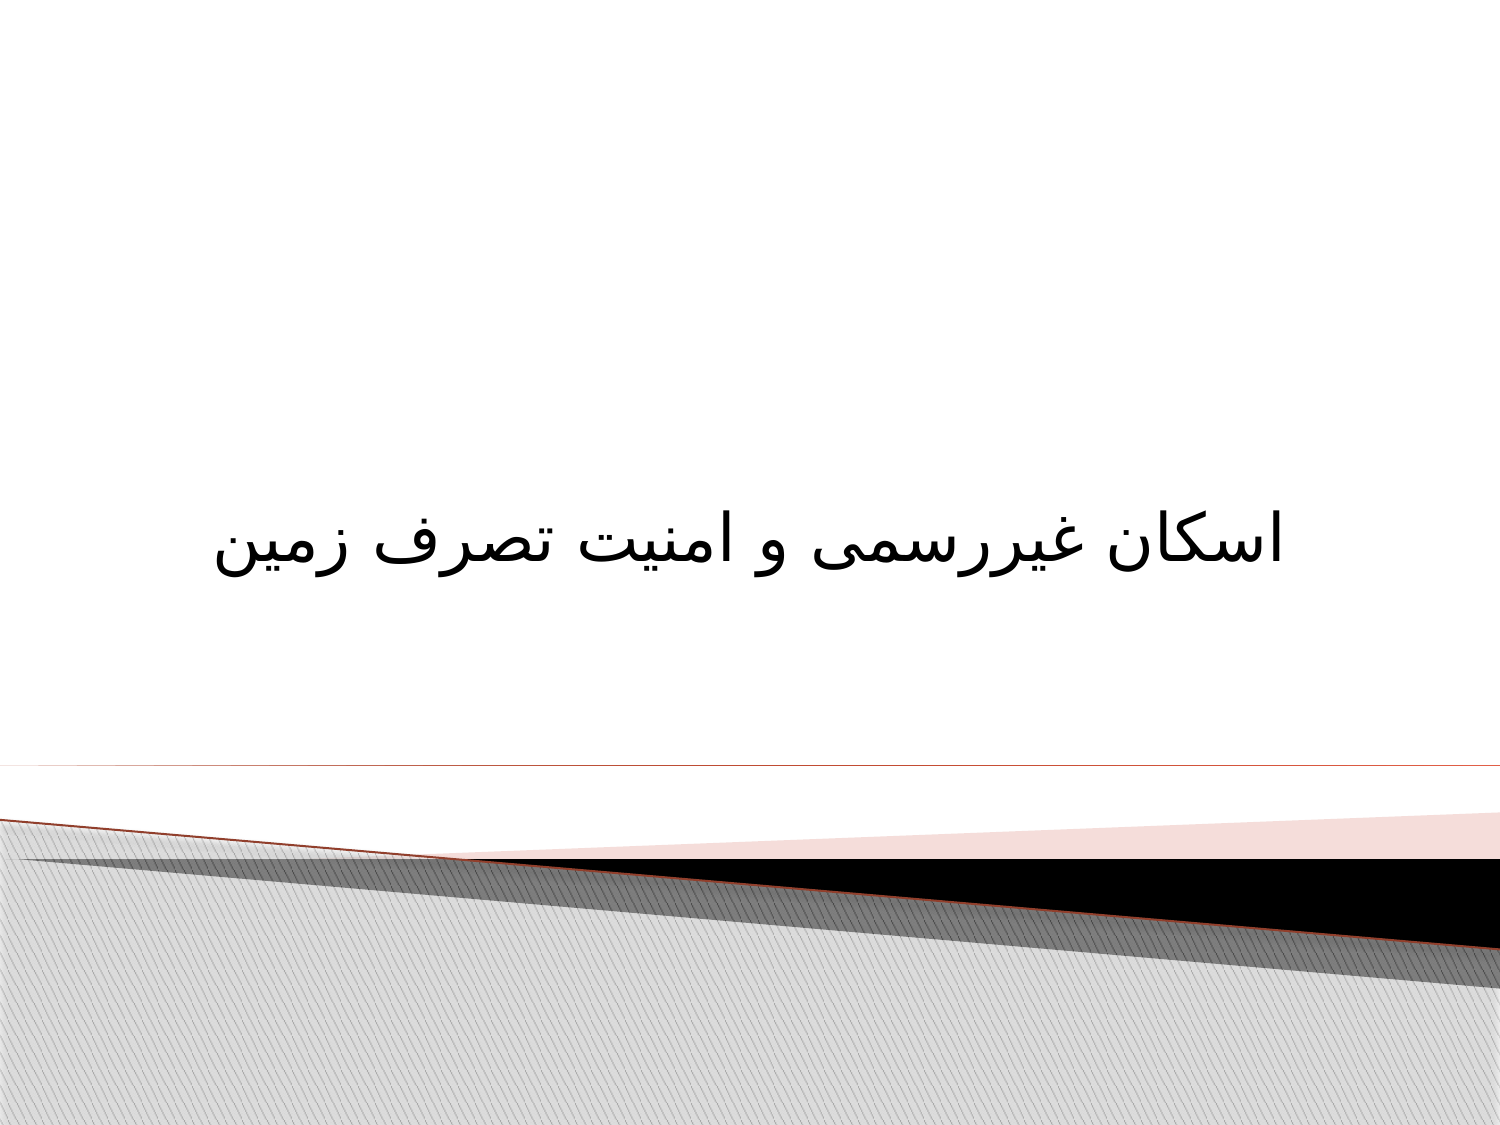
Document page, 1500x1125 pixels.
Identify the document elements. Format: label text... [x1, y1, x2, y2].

picture [5, 859, 1500, 989]
text_box اسکان غیررسمی و امنیت تصرف زمین [143, 487, 1357, 583]
